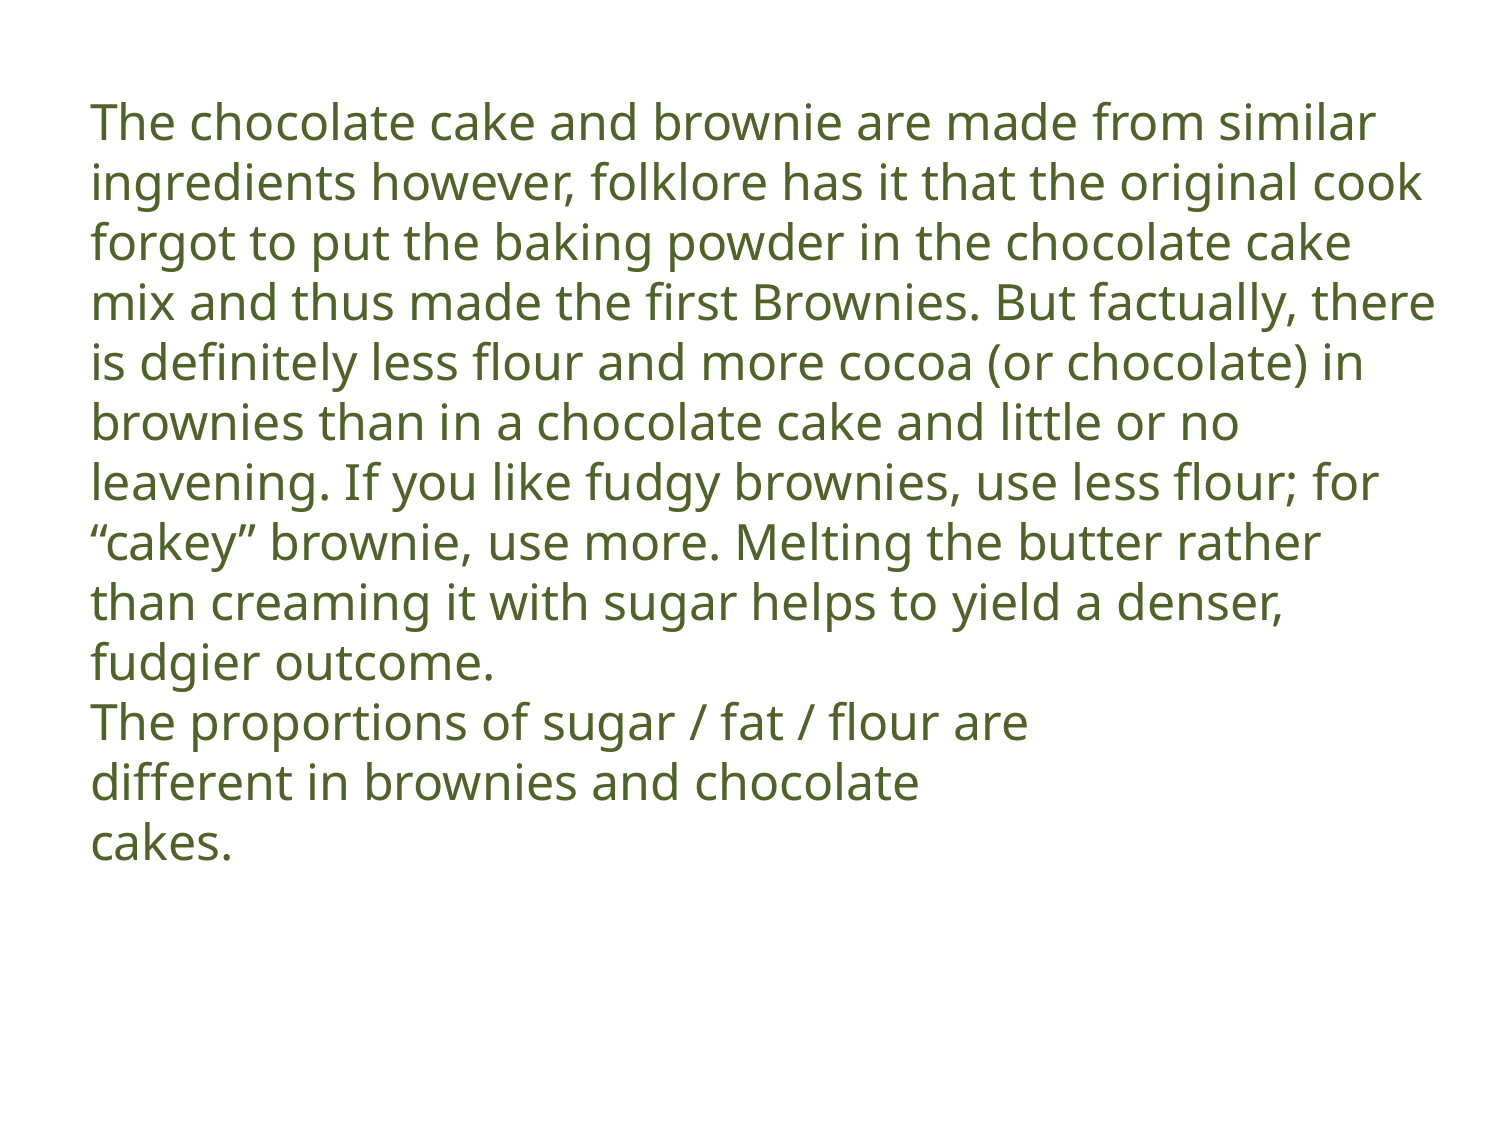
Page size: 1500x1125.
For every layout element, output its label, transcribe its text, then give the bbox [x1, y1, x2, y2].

list The chocolate cake and brownie are made from similar ingredients however, folklore has it that the original cook forgot to put the baking powder in the chocolate cake mix and thus made the first Brownies. But factually, there is definitely less flour and more cocoa (or chocolate) in brownies than in a chocolate cake and little or no leavening. If you like fudgy brownies, use less flour; for “cakey” brownie, use more. Melting the butter rather than creaming it with sugar helps to yield a denser, fudgier outcome. The proportions of sugar / fat / flour are different in brownies and chocolate cakes. [75, 82, 1459, 1005]
